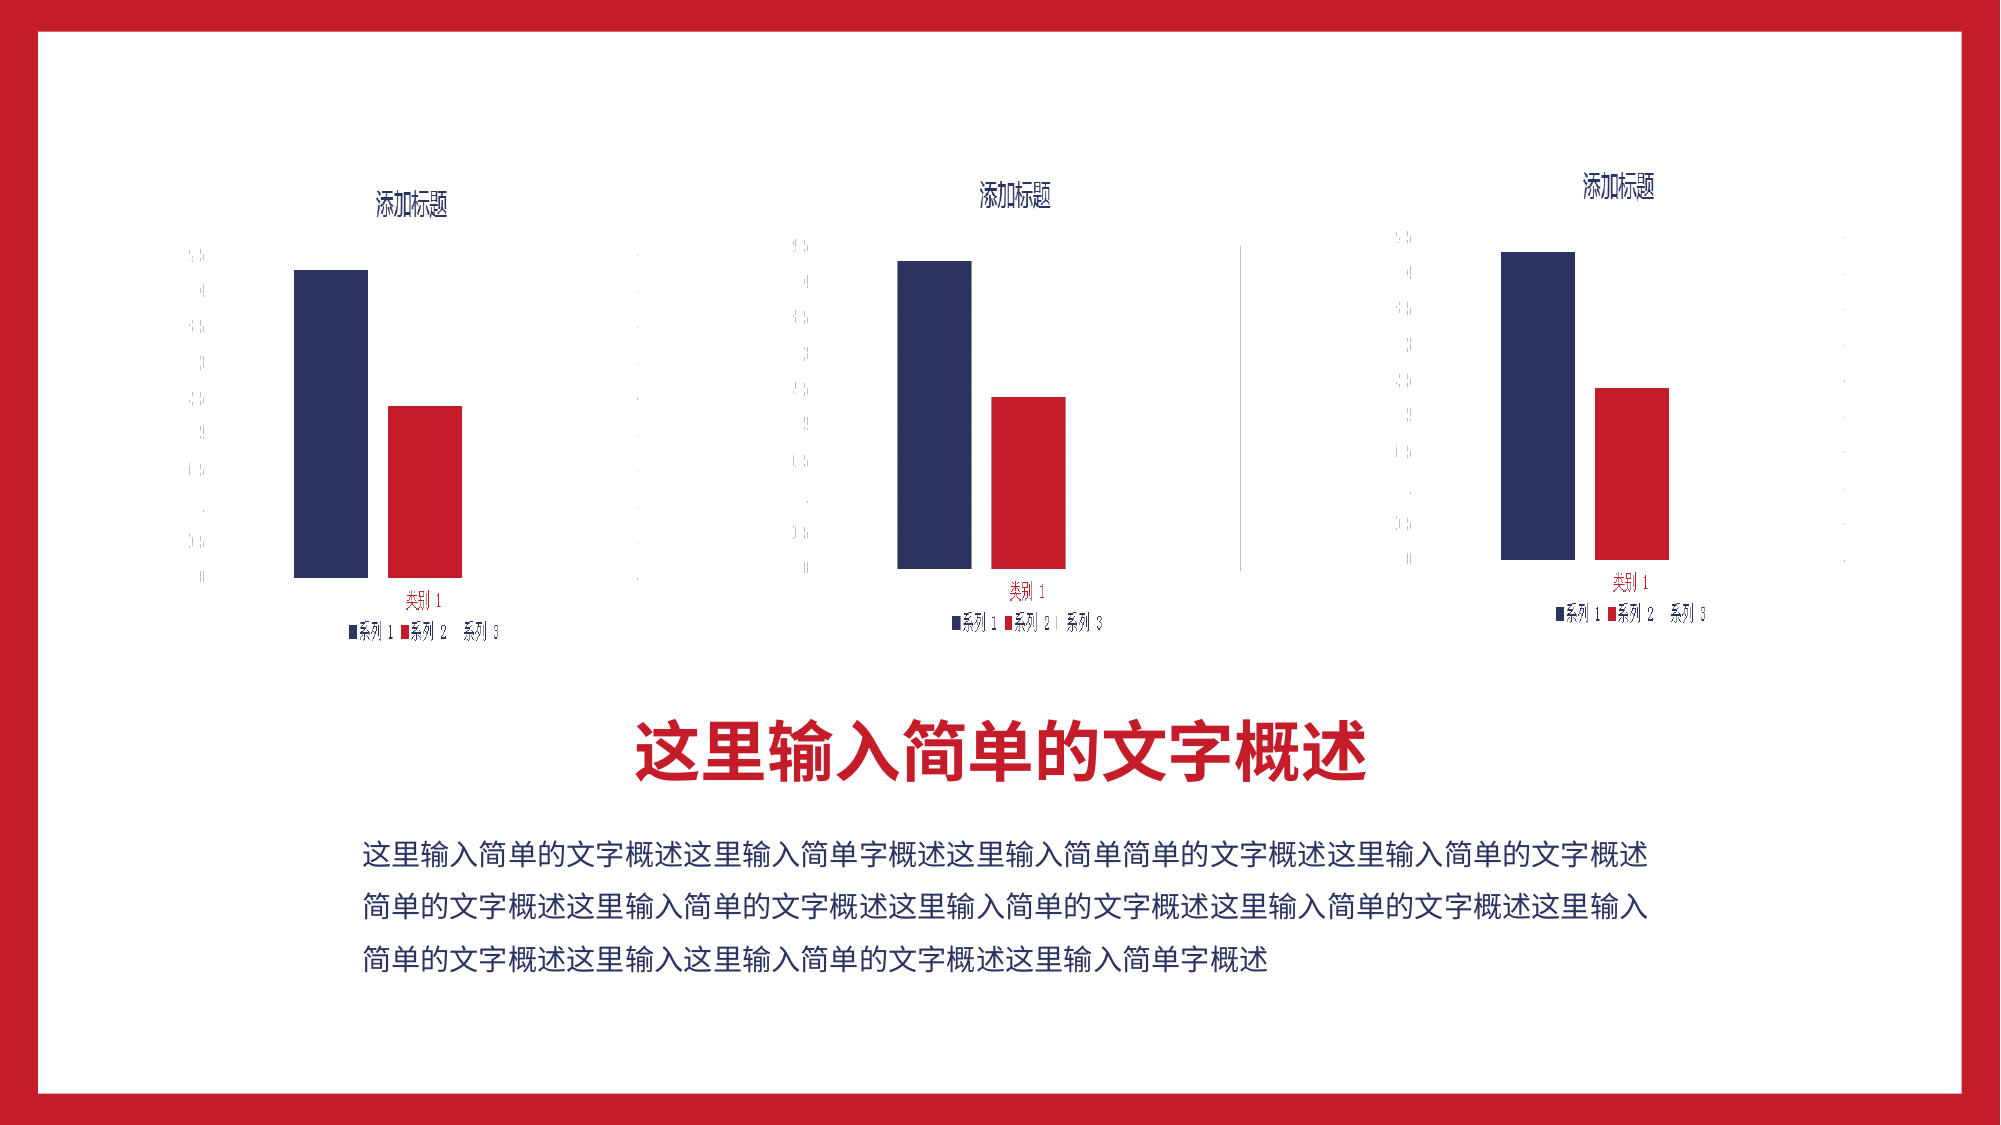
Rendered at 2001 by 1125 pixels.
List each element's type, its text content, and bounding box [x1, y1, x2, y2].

text_box [0, 0, 2000, 1125]
picture [1382, 142, 1856, 641]
text_box [38, 31, 1962, 1094]
picture [778, 151, 1252, 650]
text_box 这里输入简单的文字概述这里输入简单字概述这里输入简单简单的文字概述这里输入简单的文字概述简单的文字概述这里输入简单的文字概述这里输入简单的文字概述这里输入简单的文字概述这里输入简单的文字概述这里输入这里输入简单的文字概述这里输入简单字概述 [347, 811, 1667, 984]
picture [175, 160, 649, 659]
text_box 这里输入简单的文字概述 [619, 702, 1384, 798]
